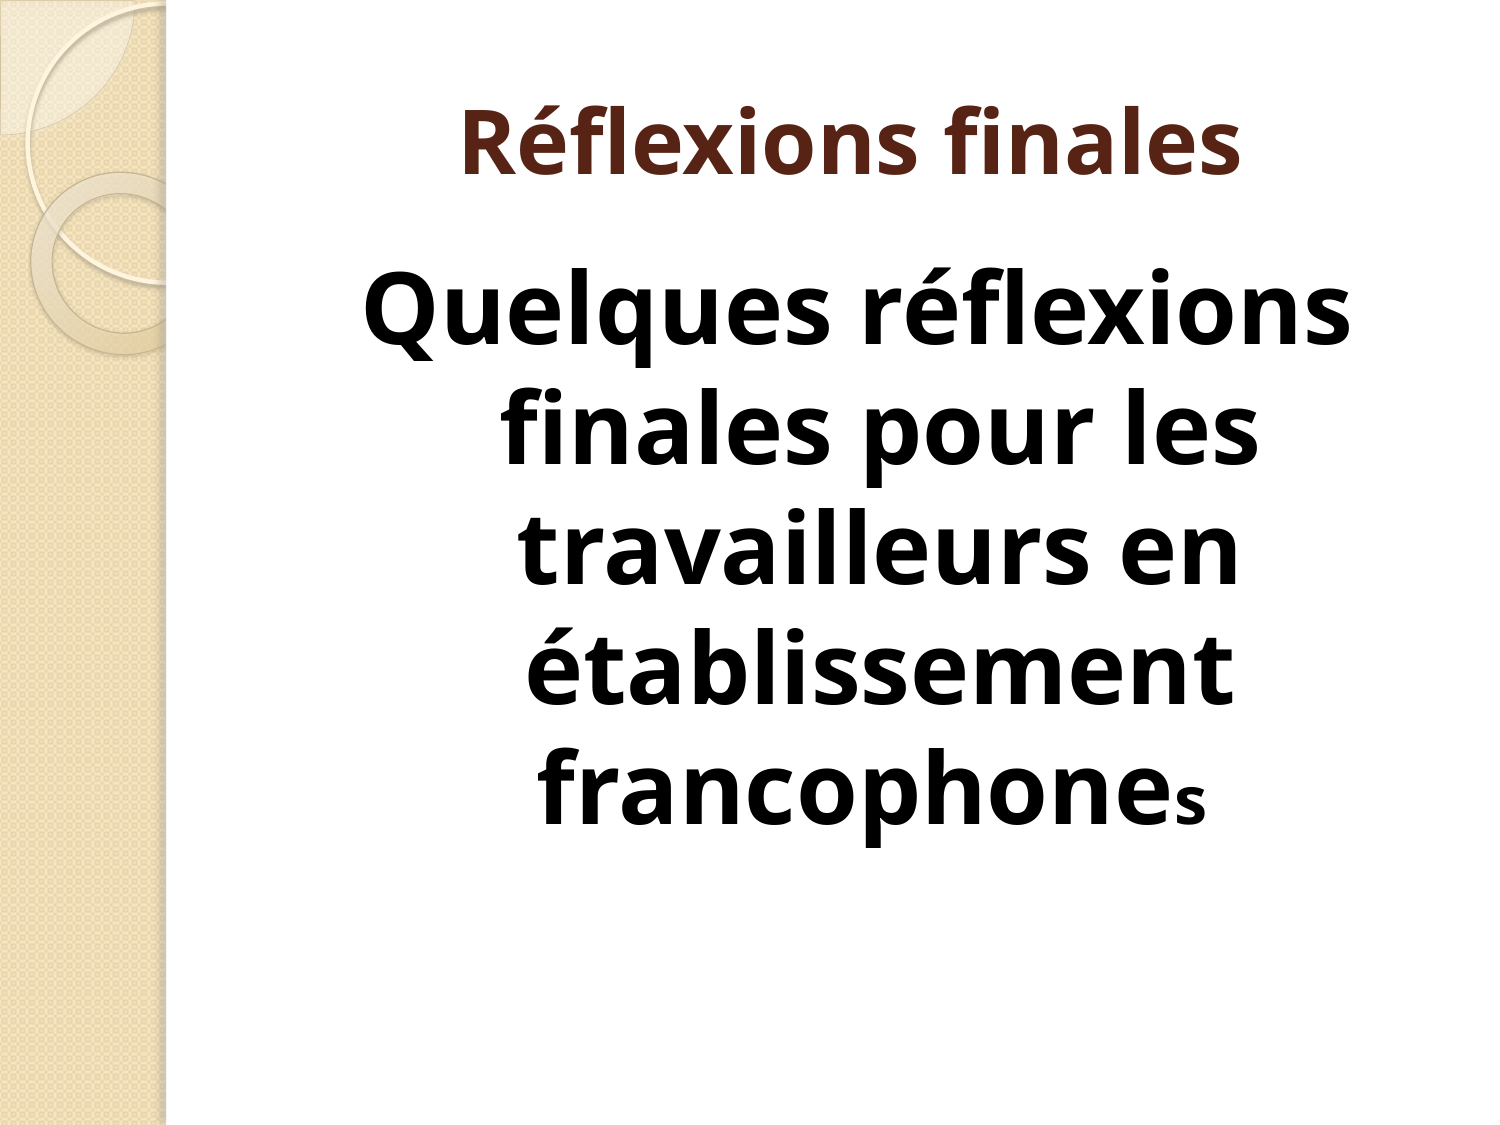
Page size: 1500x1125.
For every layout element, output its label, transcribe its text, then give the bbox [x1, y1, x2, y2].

list Quelques réflexions finales pour les travailleurs en établissement francophones [235, 237, 1466, 1025]
title Réflexions finales [235, 45, 1466, 233]
